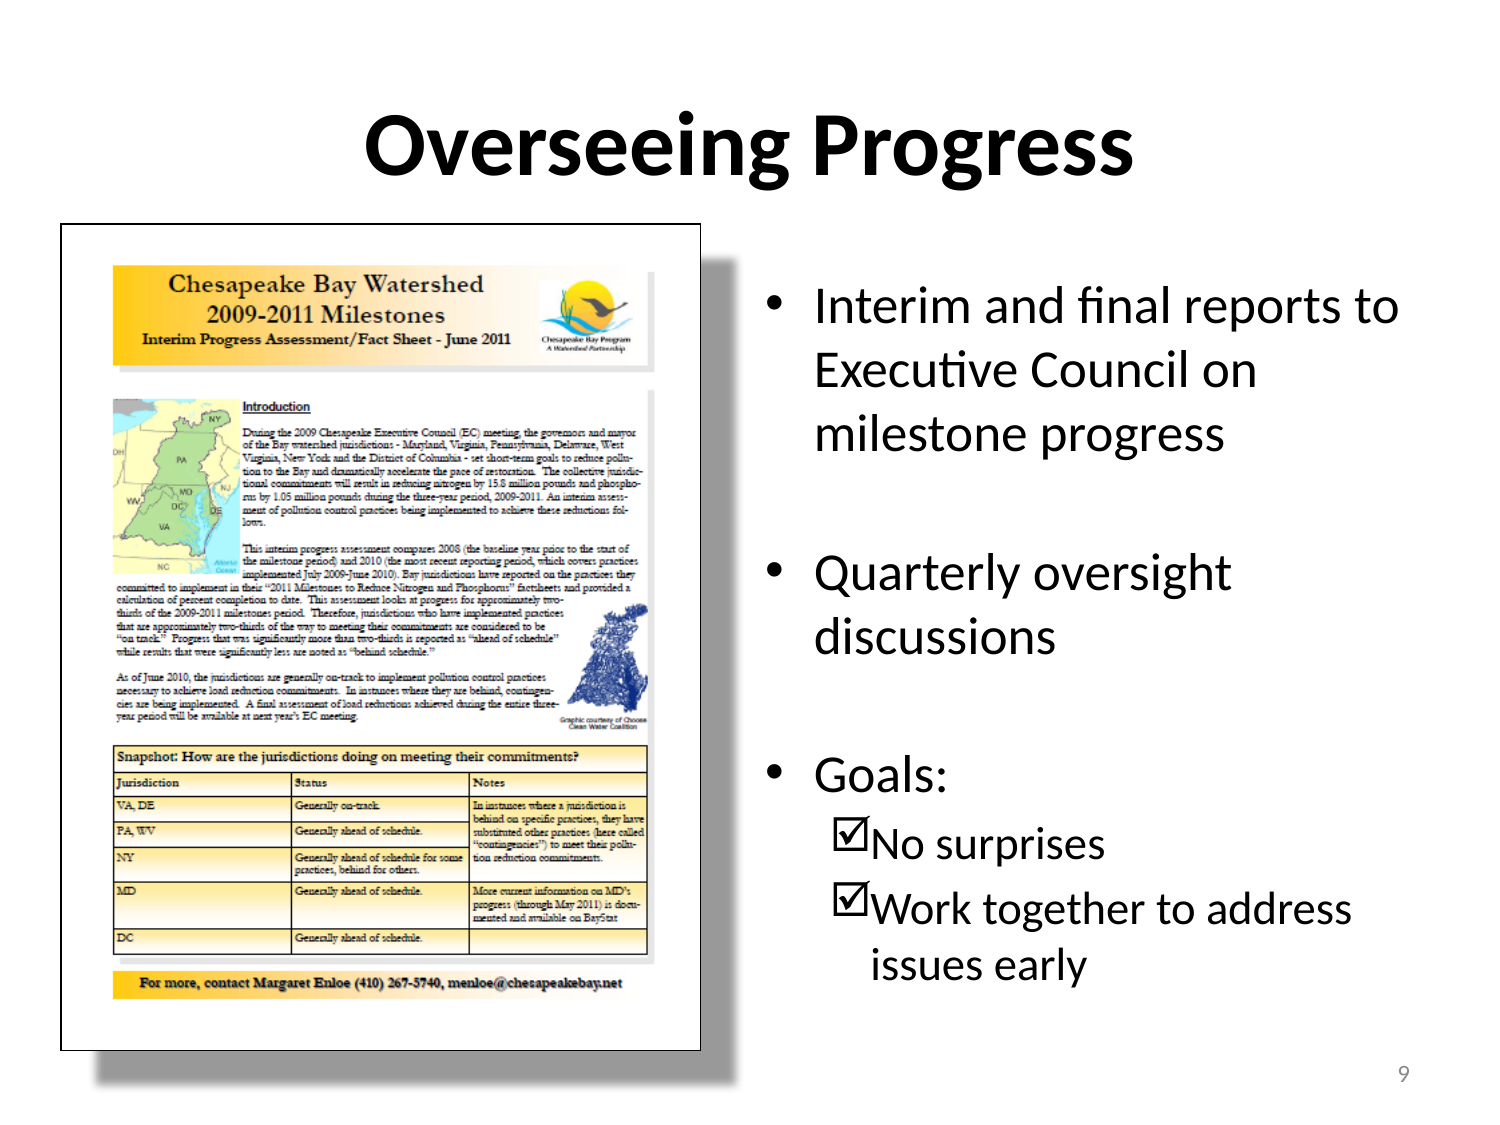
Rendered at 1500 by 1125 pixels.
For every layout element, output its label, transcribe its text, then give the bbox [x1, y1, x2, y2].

slide_number 9 [1074, 1042, 1425, 1103]
picture [61, 224, 701, 1051]
list Interim and final reports to Executive Council on milestone progress Quarterly oversight discussions Goals: No surprises Work together to address issues early [750, 262, 1463, 1005]
title Overseeing Progress [75, 45, 1425, 233]
